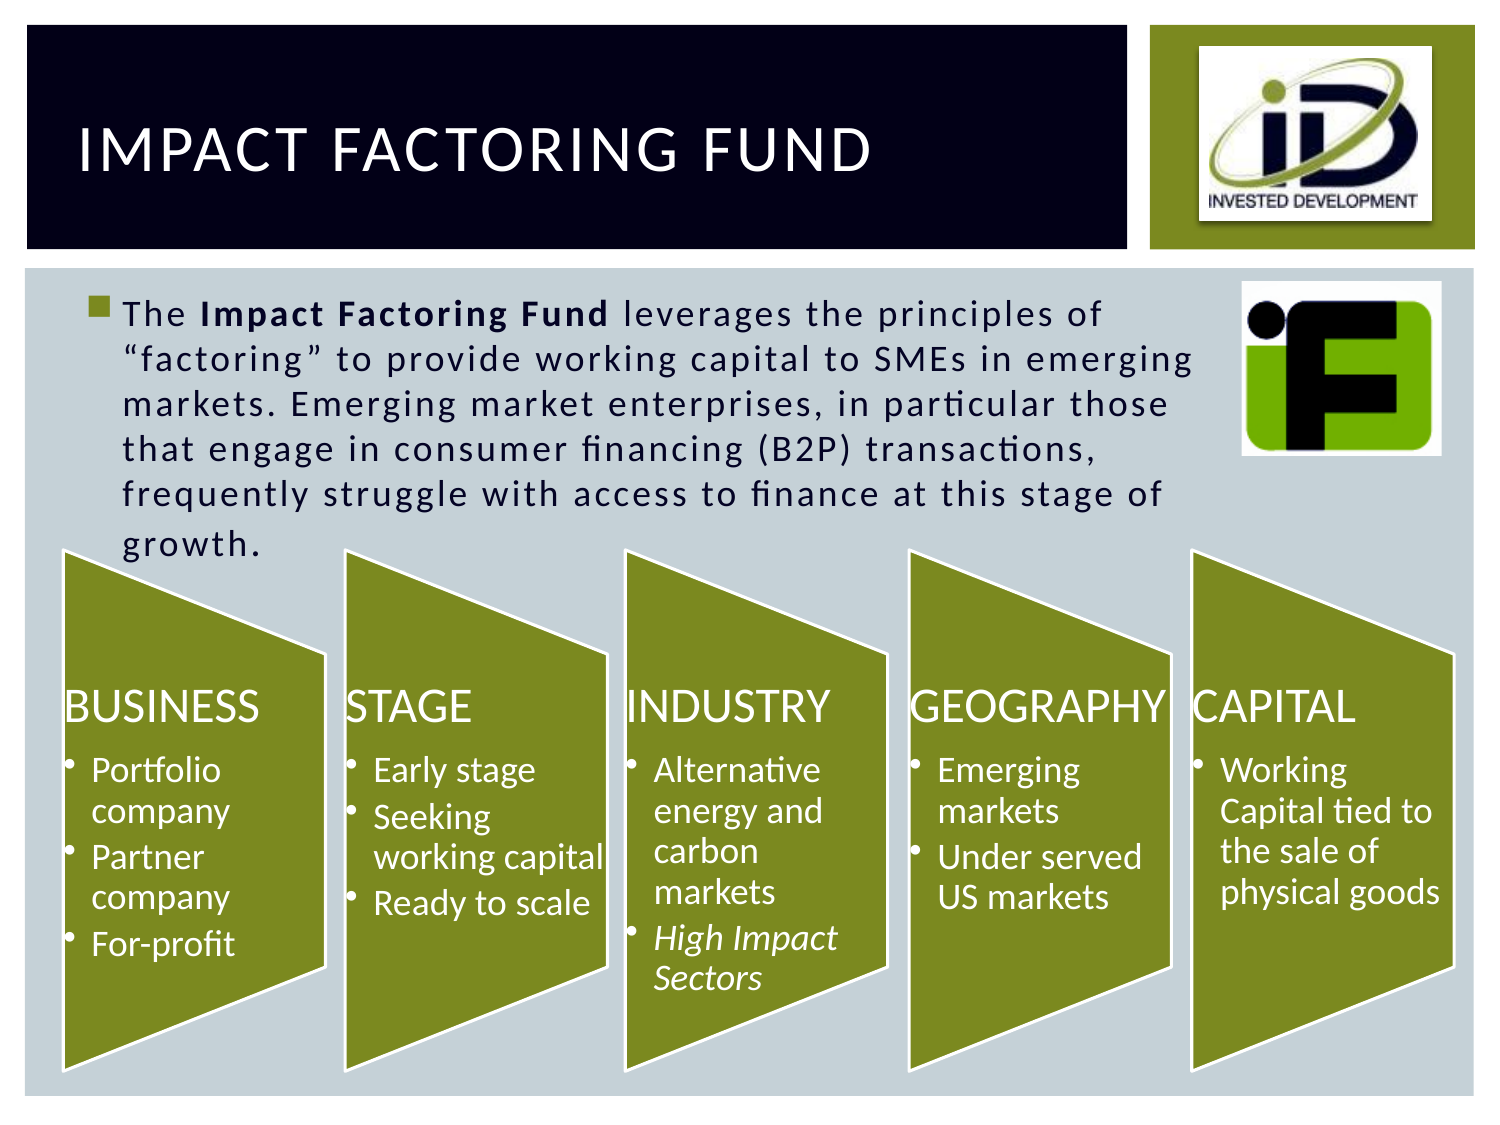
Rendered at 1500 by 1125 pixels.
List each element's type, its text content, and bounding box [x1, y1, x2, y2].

text_box The Impact Factoring Fund leverages the principles of “factoring” to provide working capital to SMEs in emerging markets. Emerging market enterprises, in particular those that engage in consumer financing (B2P) transactions, frequently struggle with access to finance at this stage of growth. [62, 281, 1242, 548]
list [1241, 281, 1442, 456]
picture [1209, 58, 1418, 208]
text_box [62, 549, 1455, 1072]
title Impact Factoring Fund [62, 58, 1095, 232]
